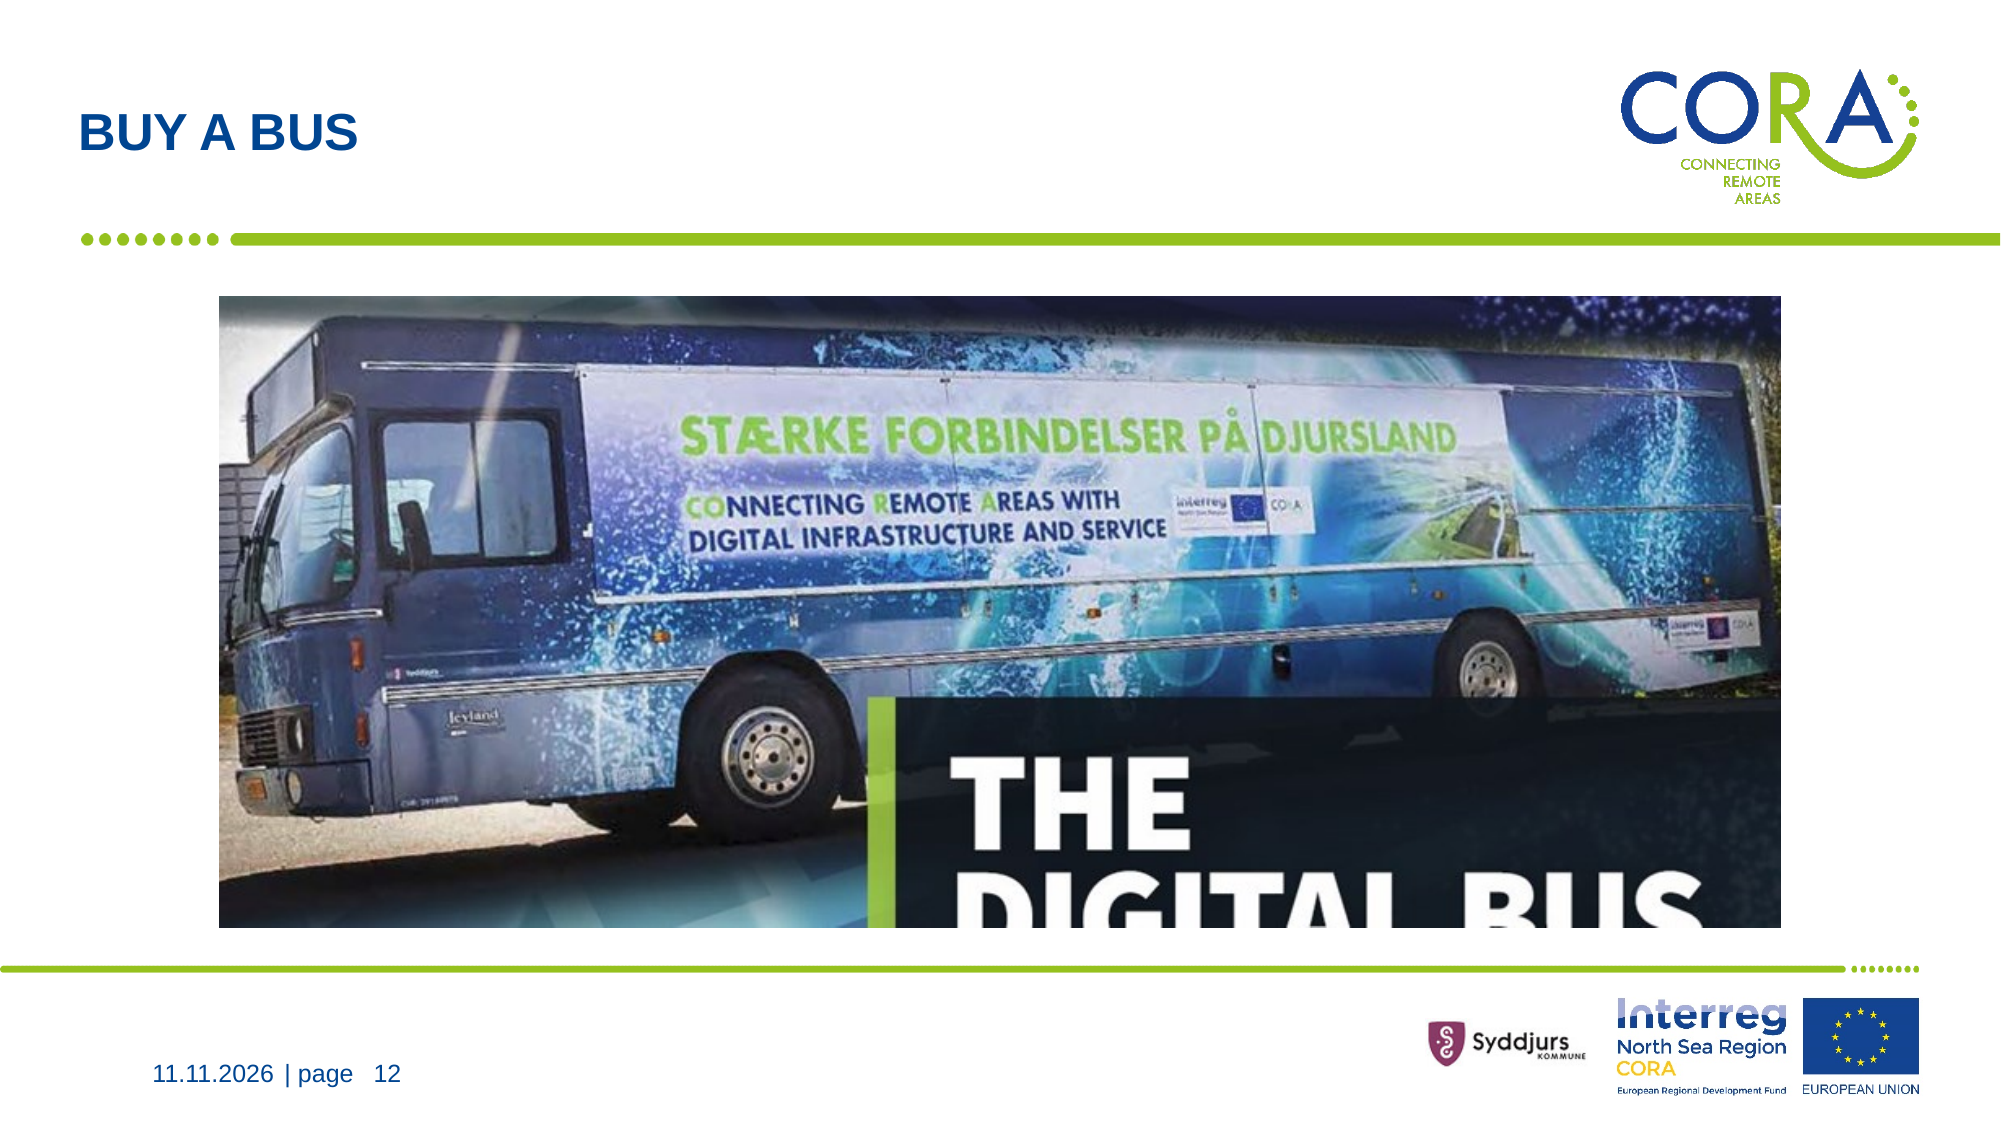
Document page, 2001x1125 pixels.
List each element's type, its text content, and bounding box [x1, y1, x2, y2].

picture [1621, 68, 1919, 204]
footer | page [262, 1042, 376, 1103]
picture [1425, 1018, 1588, 1070]
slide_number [137, 1042, 262, 1103]
picture [219, 296, 1781, 928]
title BUY A BUS [63, 98, 1632, 173]
slide_number 12 [358, 1043, 453, 1103]
picture [1595, 975, 1941, 1113]
picture [0, 965, 1919, 973]
picture [81, 233, 2001, 246]
